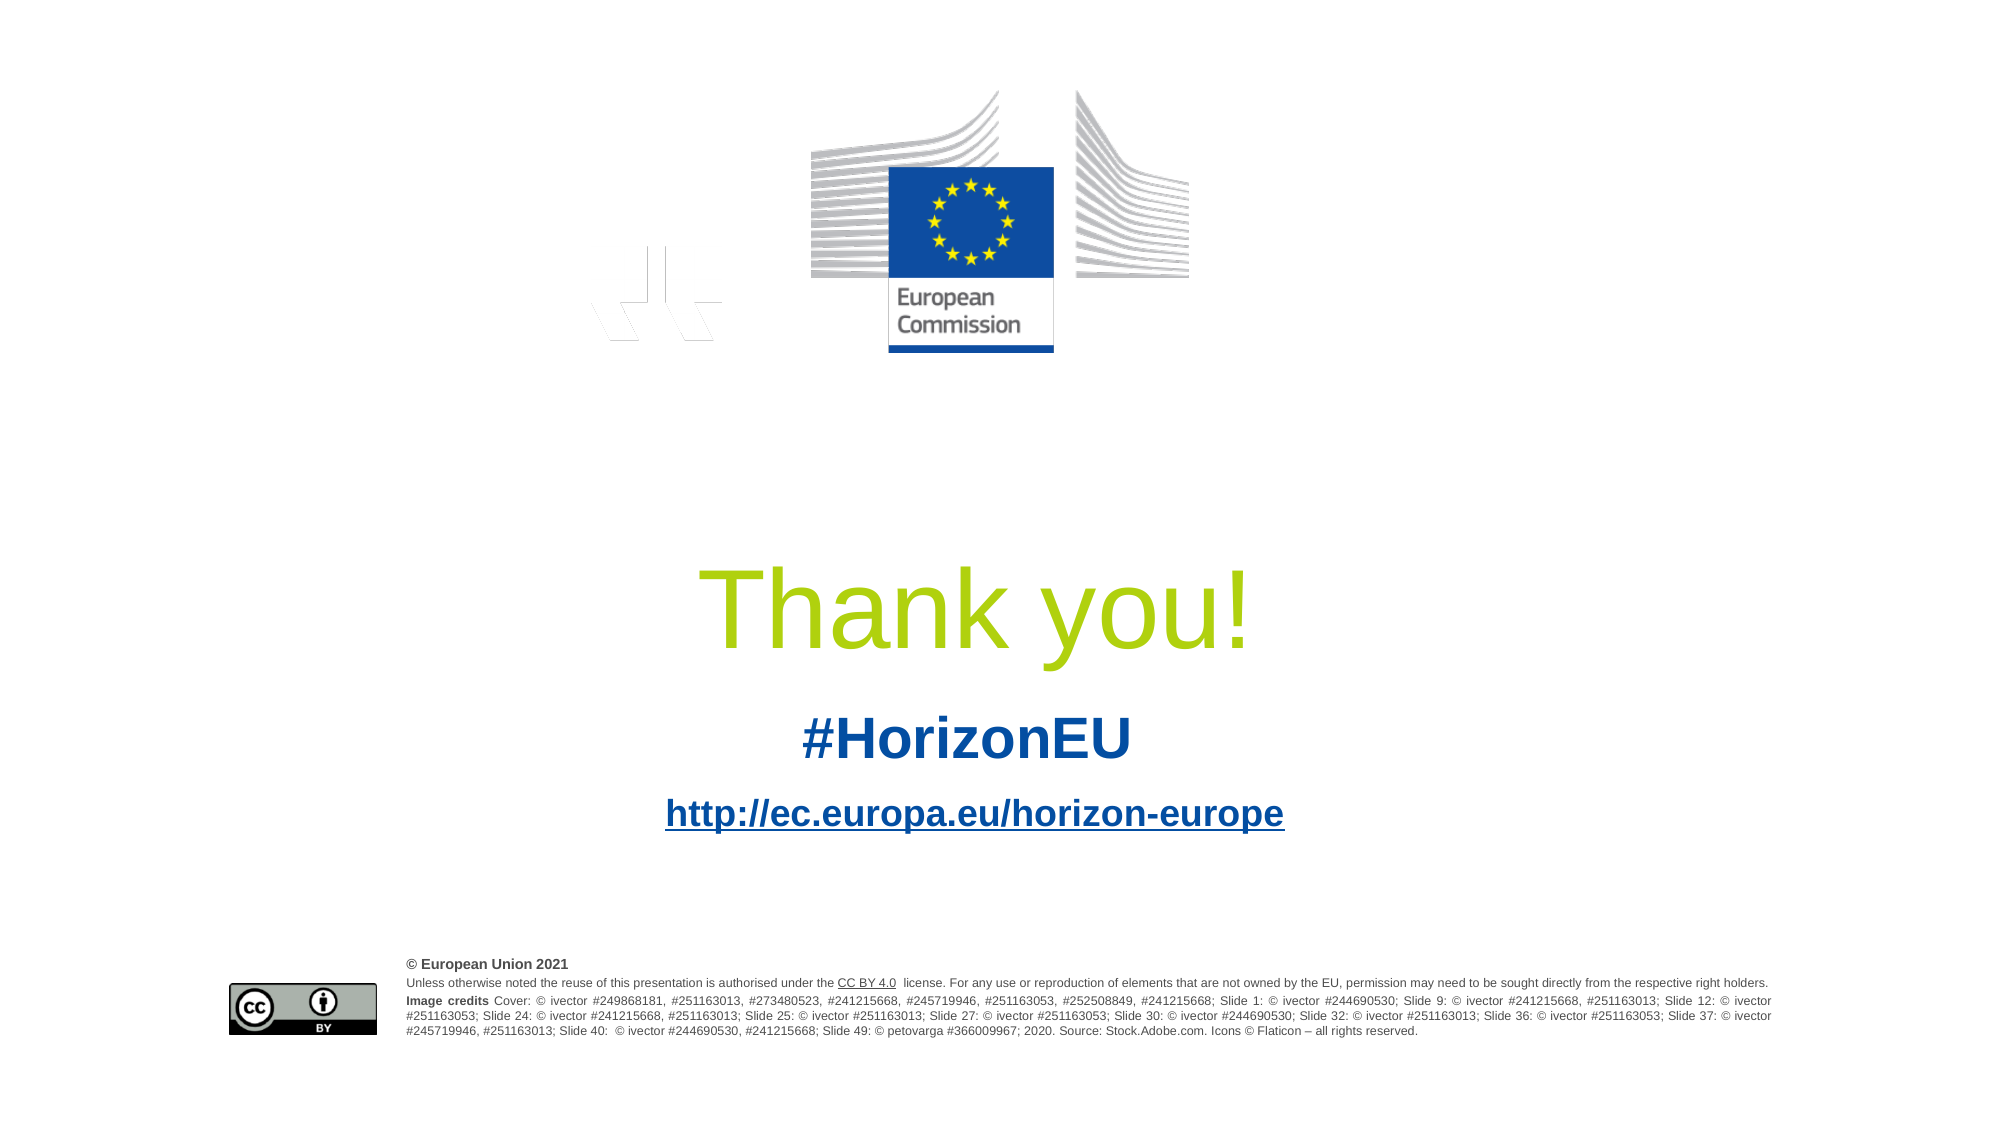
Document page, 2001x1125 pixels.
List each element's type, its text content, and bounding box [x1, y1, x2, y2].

text_box Thank you! [300, 401, 1651, 627]
text_box #HorizonEU [509, 692, 1441, 778]
text_box http://ec.europa.eu/horizon-europe [486, 781, 1464, 867]
picture [229, 983, 377, 1035]
picture [554, 213, 765, 380]
